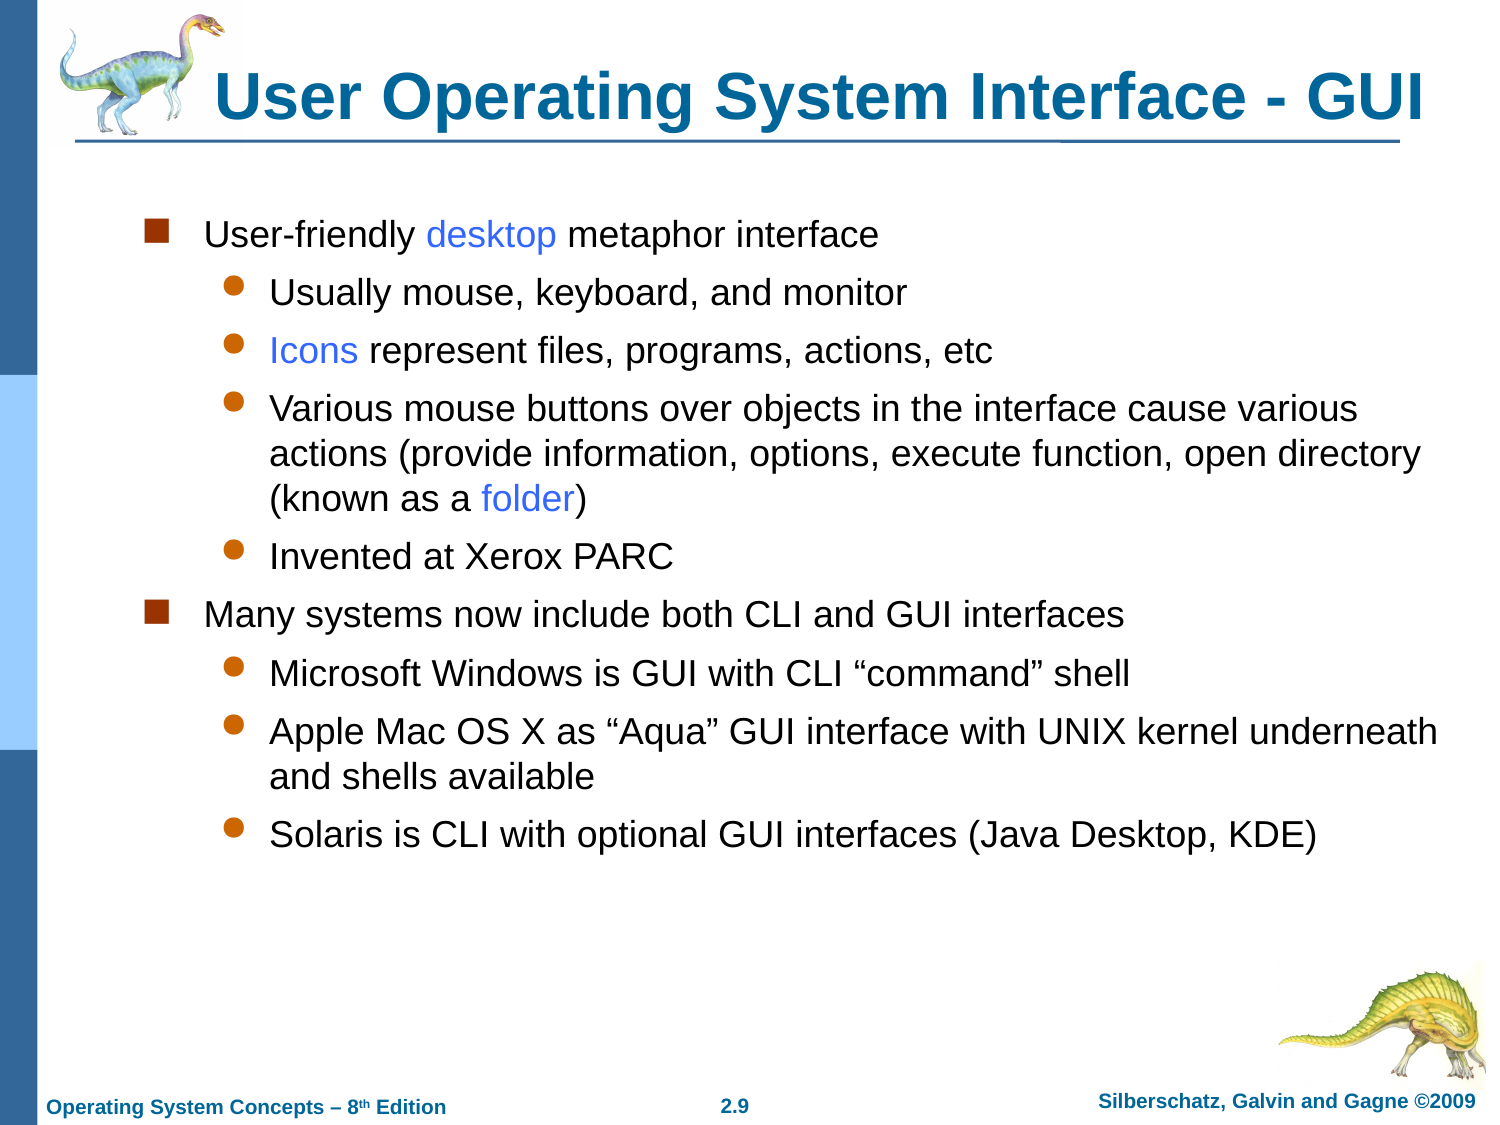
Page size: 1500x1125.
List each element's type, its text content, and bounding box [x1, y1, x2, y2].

list User-friendly desktop metaphor interface Usually mouse, keyboard, and monitor Icons represent files, programs, actions, etc Various mouse buttons over objects in the interface cause various actions (provide information, options, execute function, open directory (known as a folder) Invented at Xerox PARC Many systems now include both CLI and GUI interfaces Microsoft Windows is GUI with CLI “command” shell Apple Mac OS X as “Aqua” GUI interface with UNIX kernel underneath and shells available Solaris is CLI with optional GUI interfaces (Java Desktop, KDE) [132, 202, 1483, 946]
picture [46, 0, 243, 149]
title User Operating System Interface - GUI [145, 45, 1496, 141]
picture [1275, 959, 1486, 1090]
